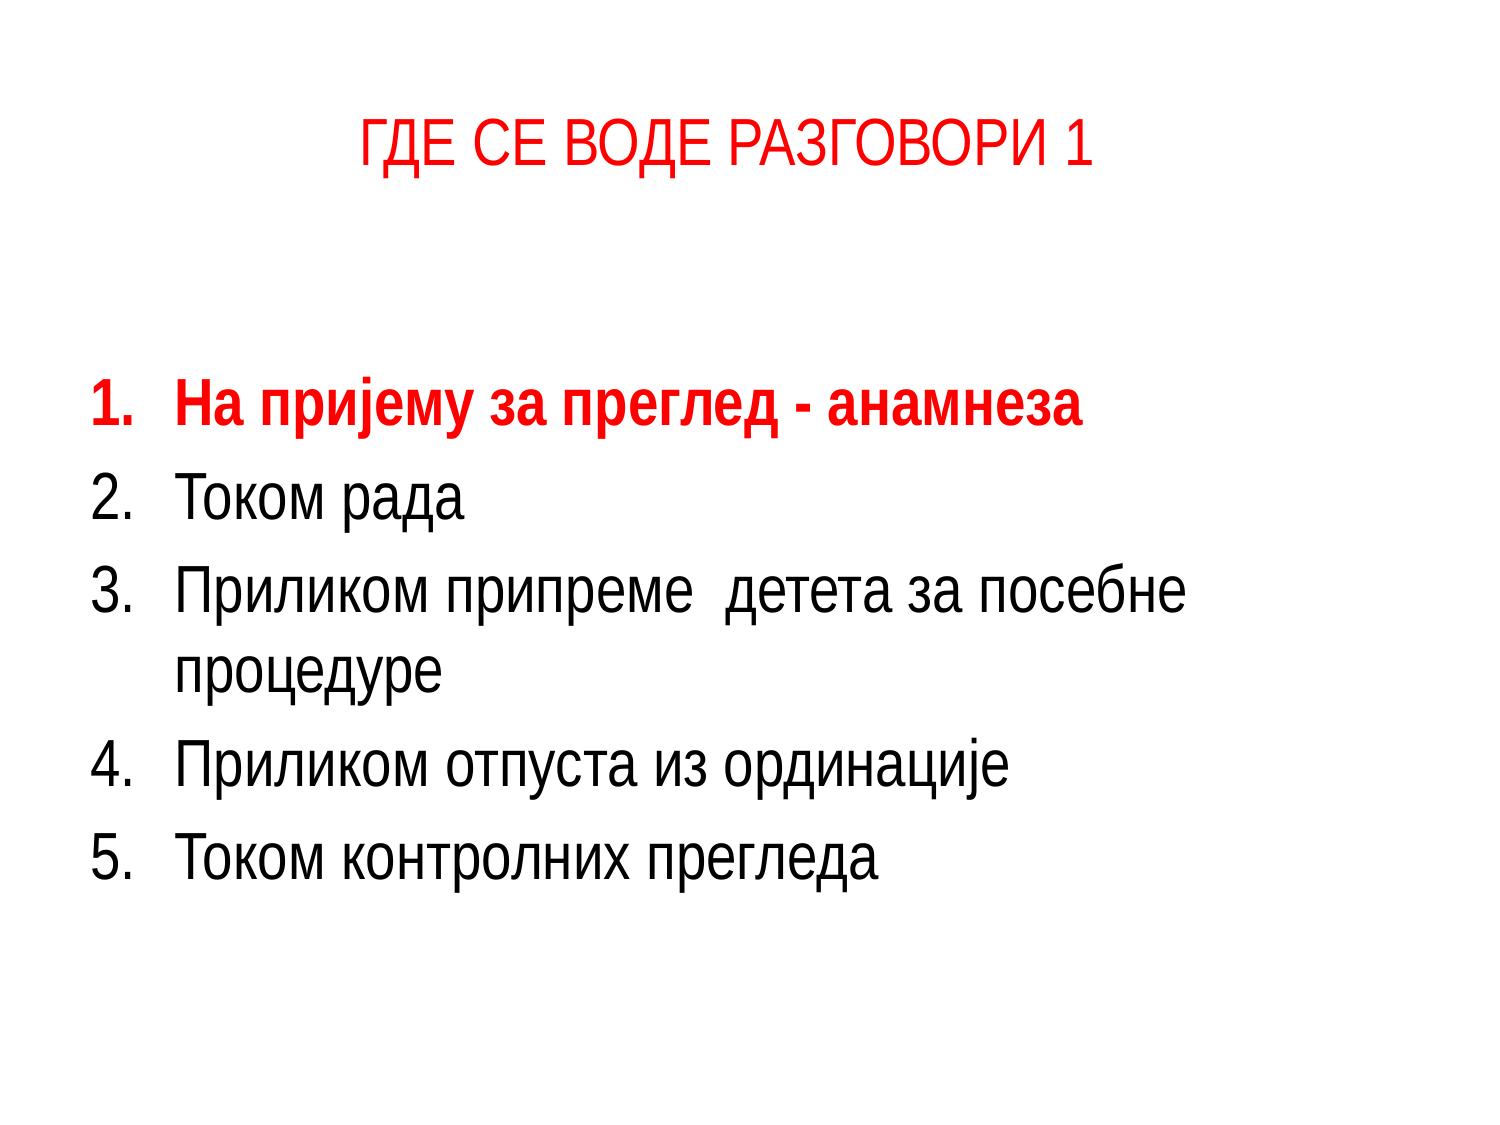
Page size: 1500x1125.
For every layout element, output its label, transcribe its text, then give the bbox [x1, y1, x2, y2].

title ГДЕ СЕ ВОДЕ РАЗГОВОРИ 1 [75, 45, 1425, 233]
list На пријему за преглед - анамнеза Током рада Приликом припреме детета за посебне процедуре Приликом отпуста из ординације Током контролних прегледа [75, 351, 1425, 1094]
